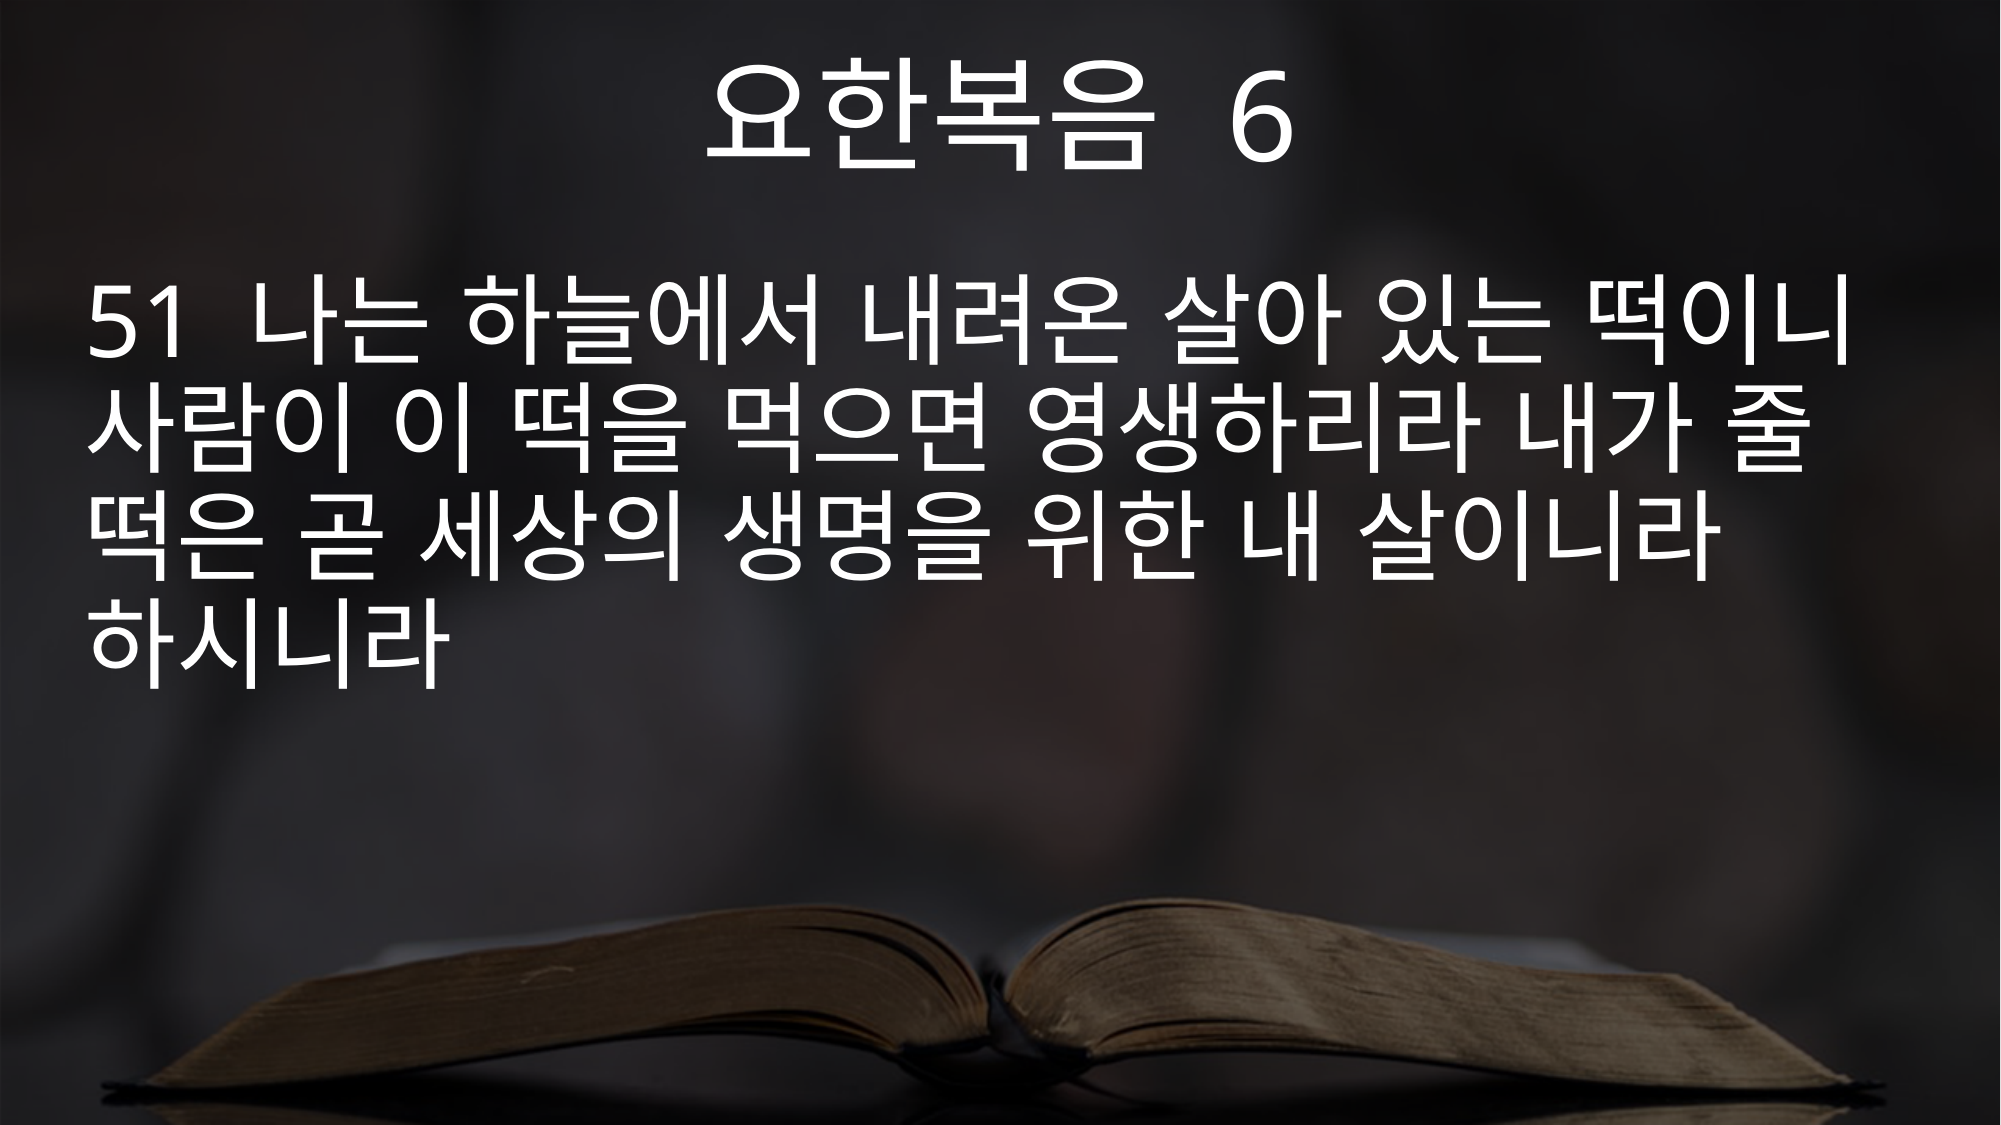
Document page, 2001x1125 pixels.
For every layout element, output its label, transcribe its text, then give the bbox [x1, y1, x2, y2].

list 51 나는 하늘에서 내려온 살아 있는 떡이니 사람이 이 떡을 먹으면 영생하리라 내가 줄 떡은 곧 세상의 생명을 위한 내 살이니라 하시니라 [69, 263, 1953, 423]
picture [0, 0, 2001, 1125]
footer 요한복음 6 [0, 32, 2000, 192]
